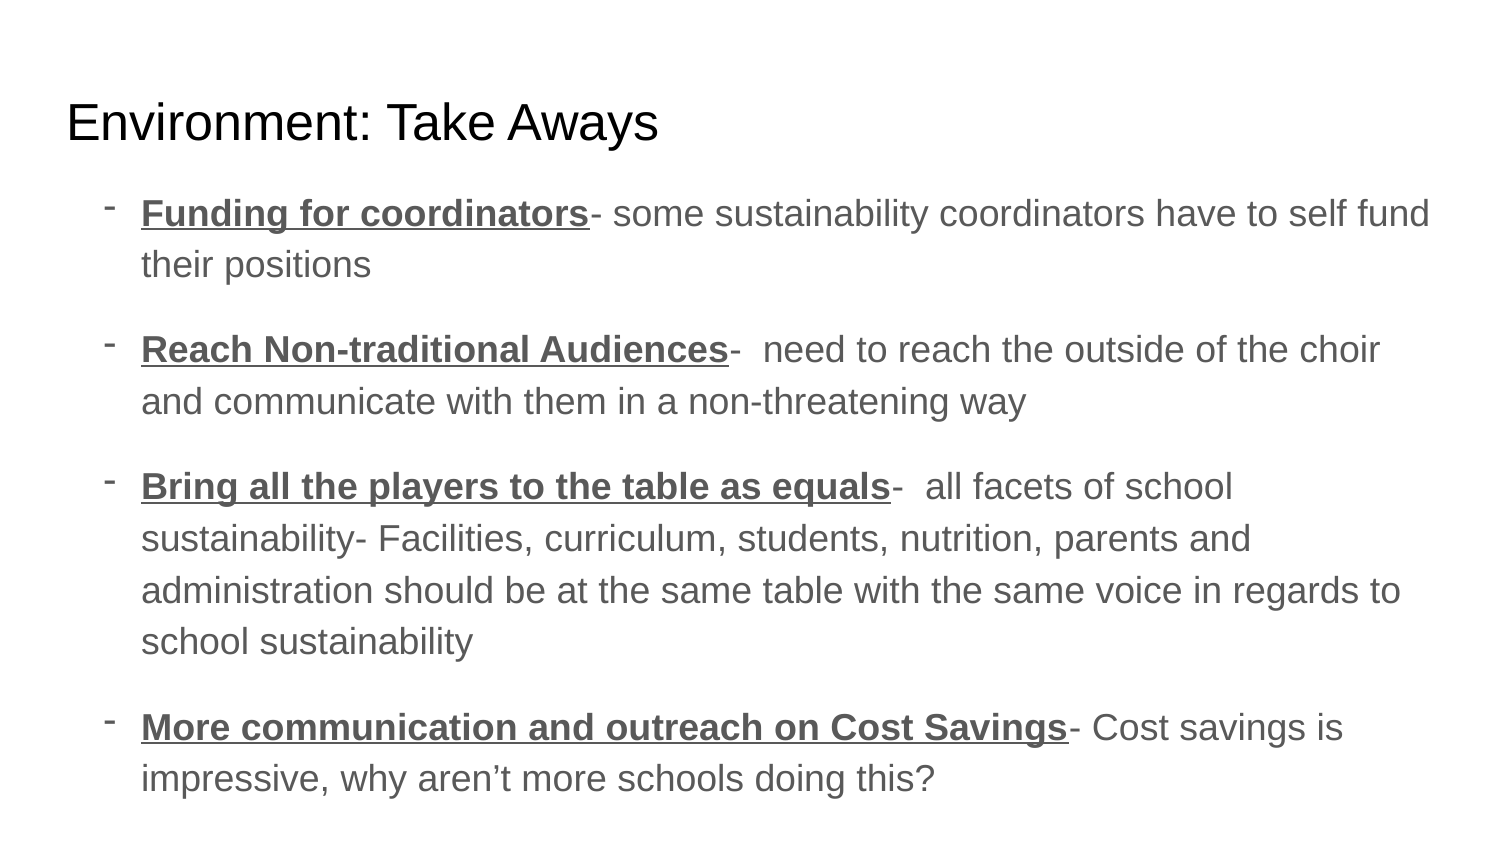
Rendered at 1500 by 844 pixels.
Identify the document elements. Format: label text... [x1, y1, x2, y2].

title Environment: Take Aways [51, 72, 1449, 166]
list Funding for coordinators- some sustainability coordinators have to self fund their positions Reach Non-traditional Audiences- need to reach the outside of the choir and communicate with them in a non-threatening way Bring all the players to the table as equals- all facets of school sustainability- Facilities, curriculum, students, nutrition, parents and administration should be at the same table with the same voice in regards to school sustainability More communication and outreach on Cost Savings- Cost savings is impressive, why aren’t more schools doing this? [51, 166, 1449, 728]
